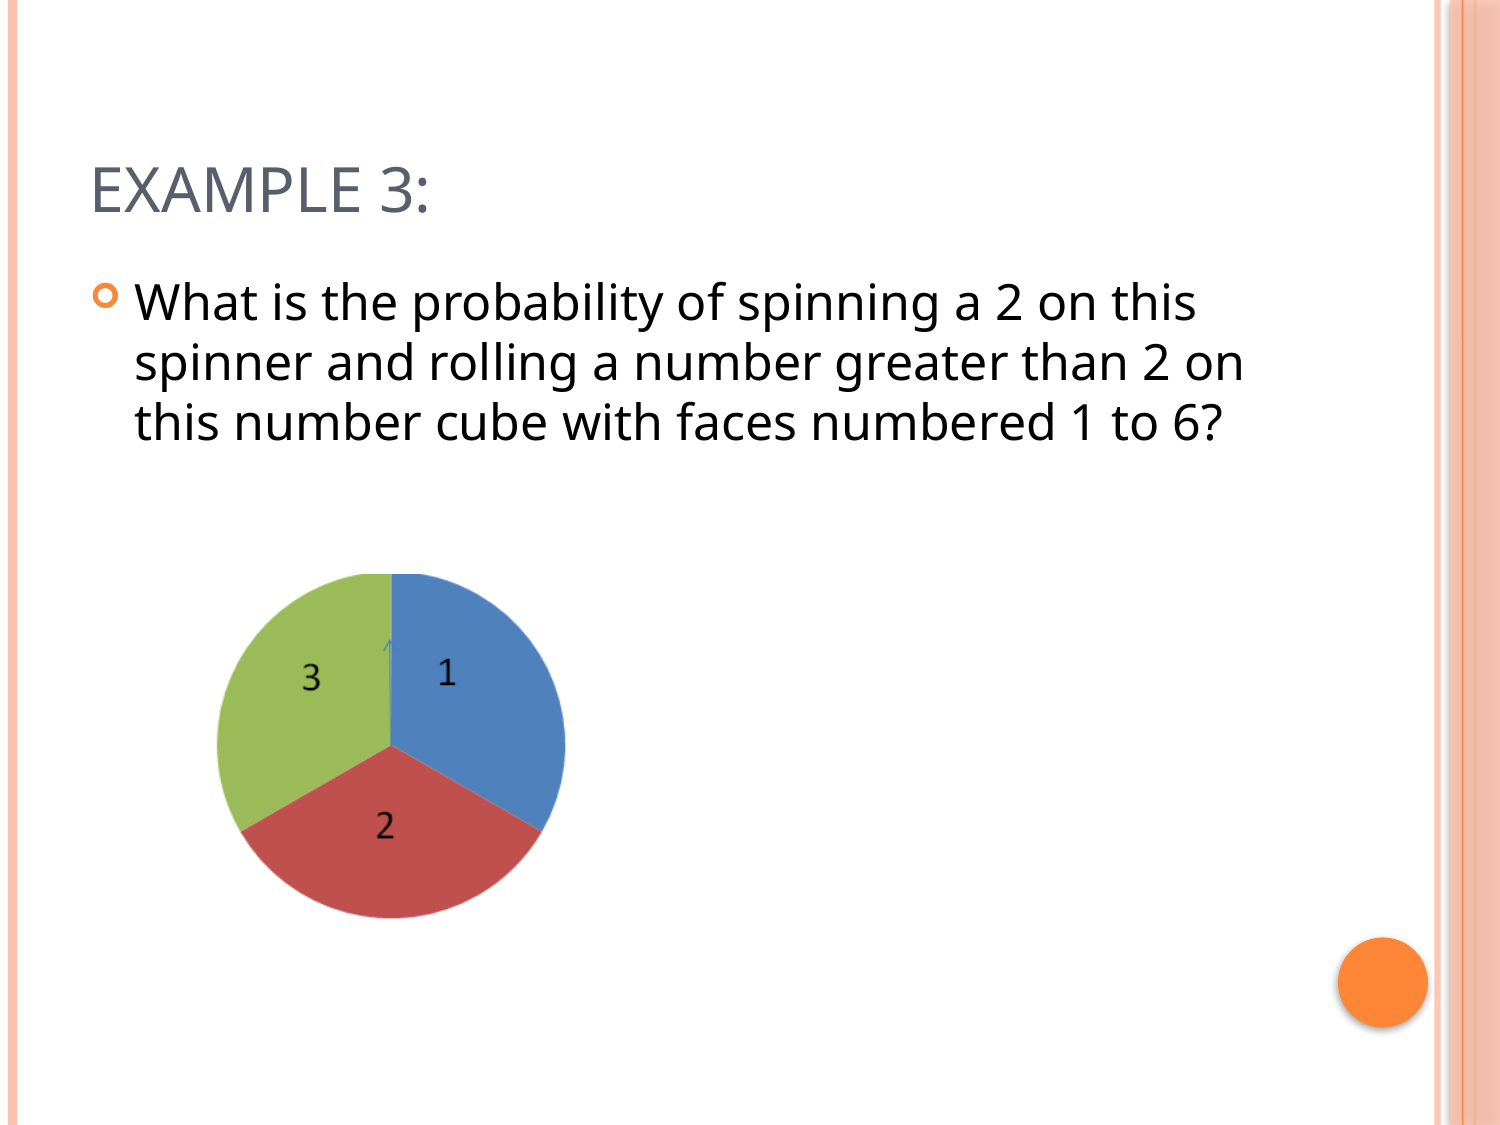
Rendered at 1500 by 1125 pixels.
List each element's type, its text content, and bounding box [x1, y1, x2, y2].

picture [149, 574, 615, 926]
title Example 3: [75, 45, 1300, 233]
list What is the probability of spinning a 2 on this spinner and rolling a number greater than 2 on this number cube with faces numbered 1 to 6? [75, 262, 1300, 1062]
